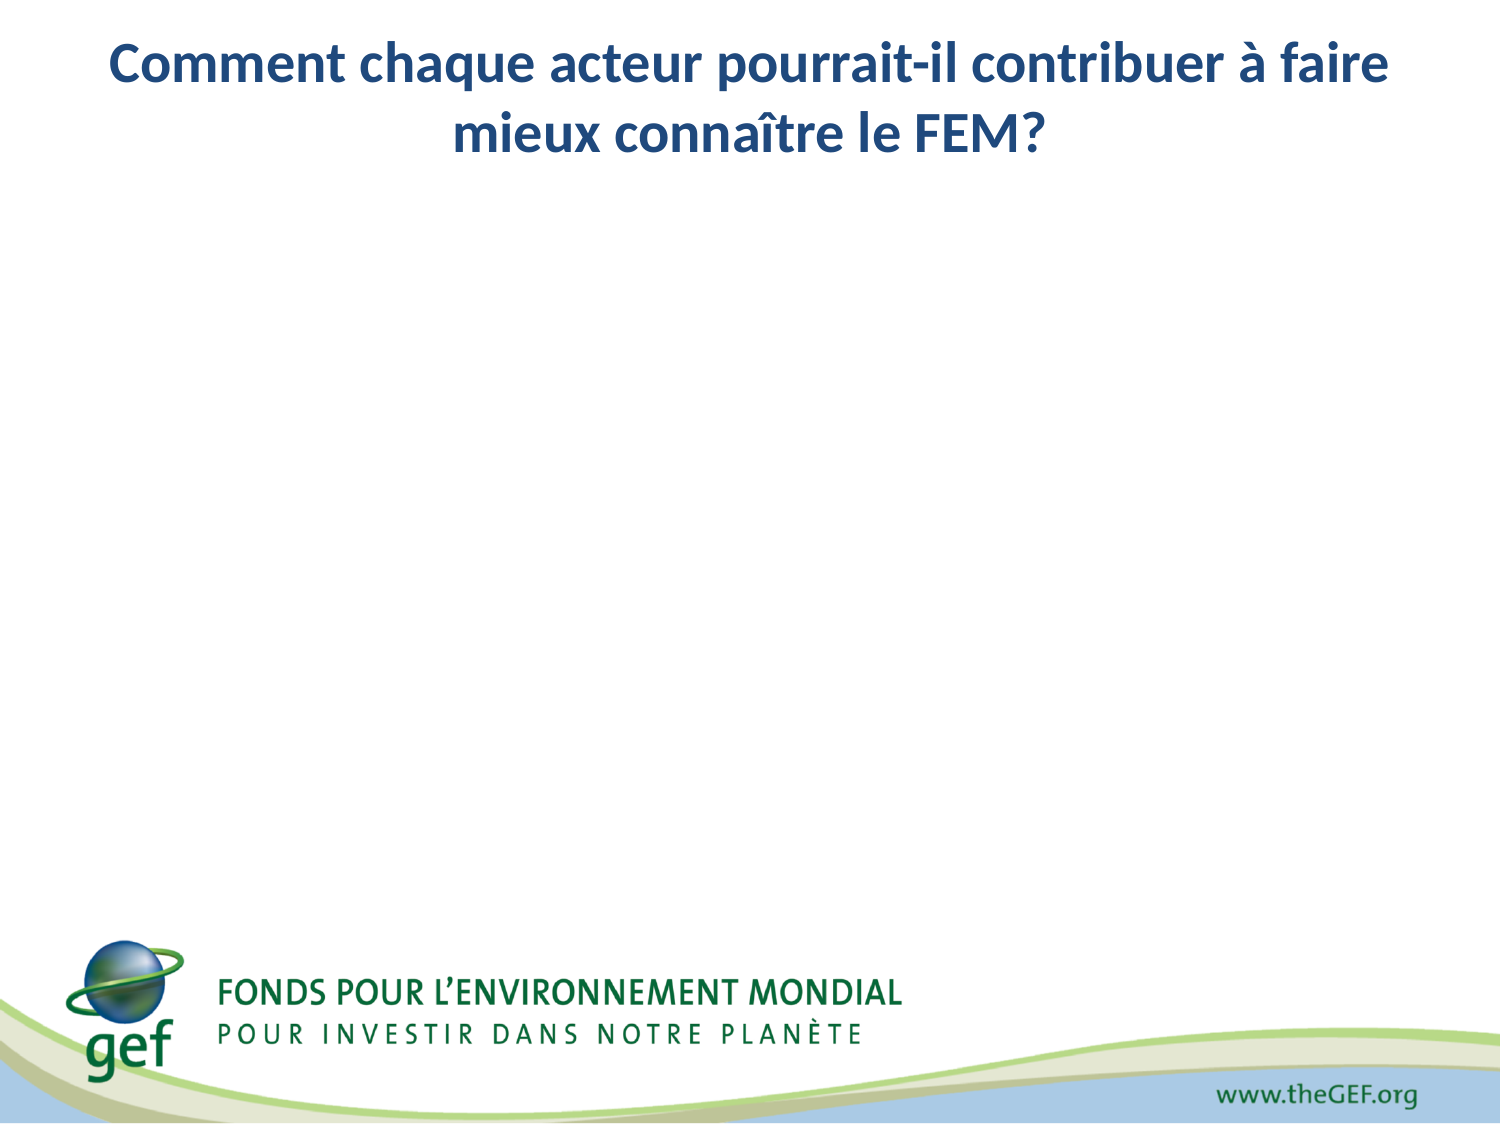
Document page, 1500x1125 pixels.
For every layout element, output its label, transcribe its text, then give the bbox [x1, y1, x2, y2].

title Comment chaque acteur pourrait-il contribuer à faire mieux connaître le FEM? [74, 0, 1426, 188]
picture [0, 912, 1500, 1125]
